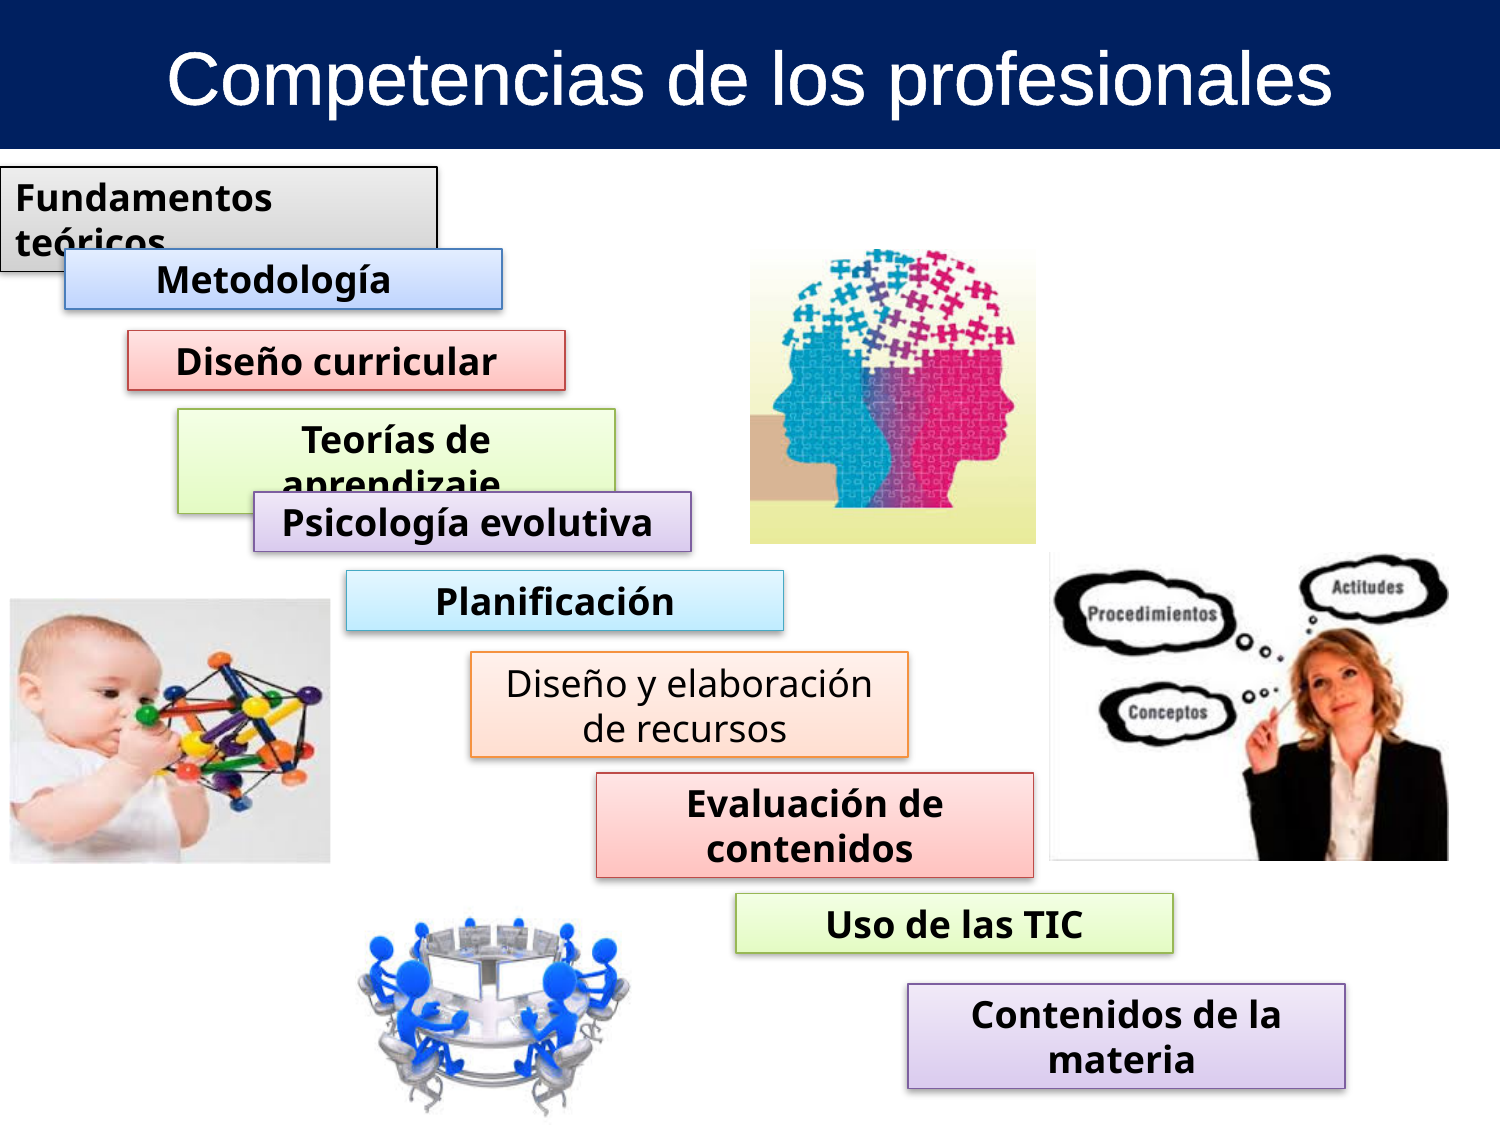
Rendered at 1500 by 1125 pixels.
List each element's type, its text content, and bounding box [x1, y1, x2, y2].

text_box Teorías de aprendizaje [177, 408, 616, 514]
text_box Uso de las TIC [735, 893, 1174, 954]
title Competencias de los profesionales [0, 0, 1500, 149]
text_box Diseño y elaboración de recursos [470, 651, 909, 758]
text_box Planificación [346, 570, 784, 631]
picture [1048, 552, 1450, 861]
text_box Diseño curricular [127, 330, 566, 391]
text_box Evaluación de contenidos [596, 772, 1034, 878]
picture [9, 597, 331, 864]
picture [354, 844, 633, 1125]
text_box Contenidos de la materia [907, 983, 1346, 1089]
text_box Fundamentos teóricos [0, 166, 438, 272]
picture [749, 248, 1036, 544]
text_box Metodología [64, 248, 503, 310]
text_box Psicología evolutiva [253, 491, 692, 552]
